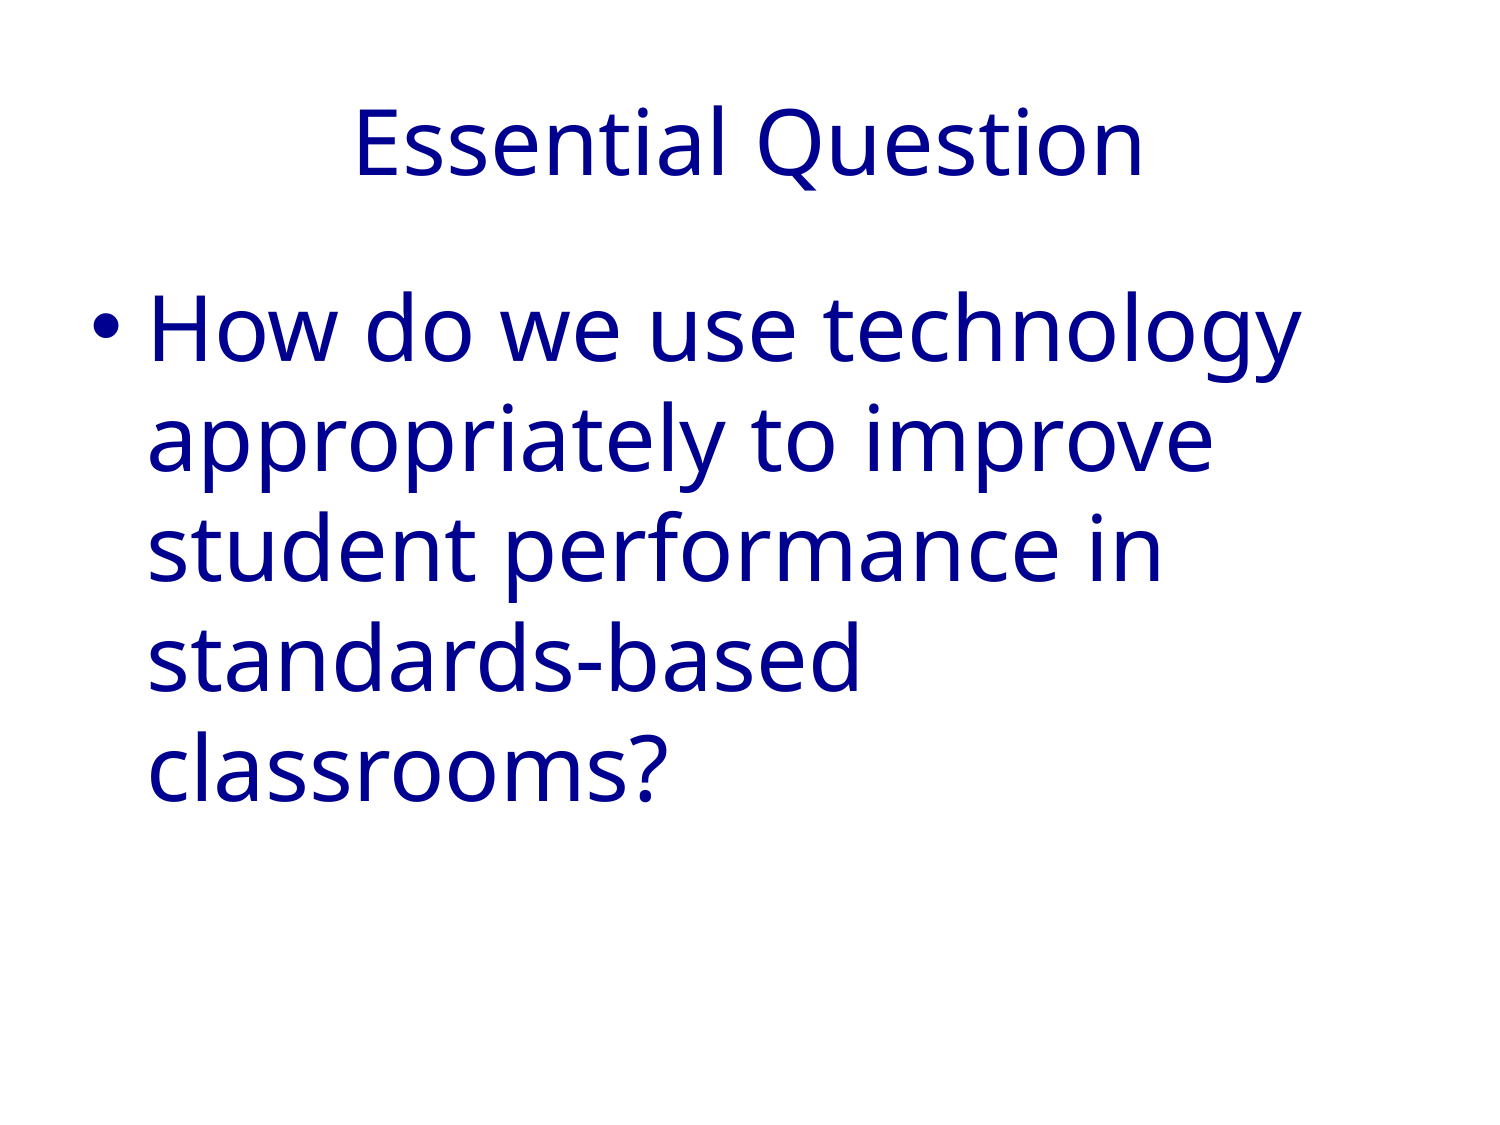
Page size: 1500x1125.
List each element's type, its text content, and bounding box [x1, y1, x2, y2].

list How do we use technology appropriately to improve student performance in standards-based classrooms? [75, 262, 1425, 1005]
title Essential Question [75, 45, 1425, 233]
